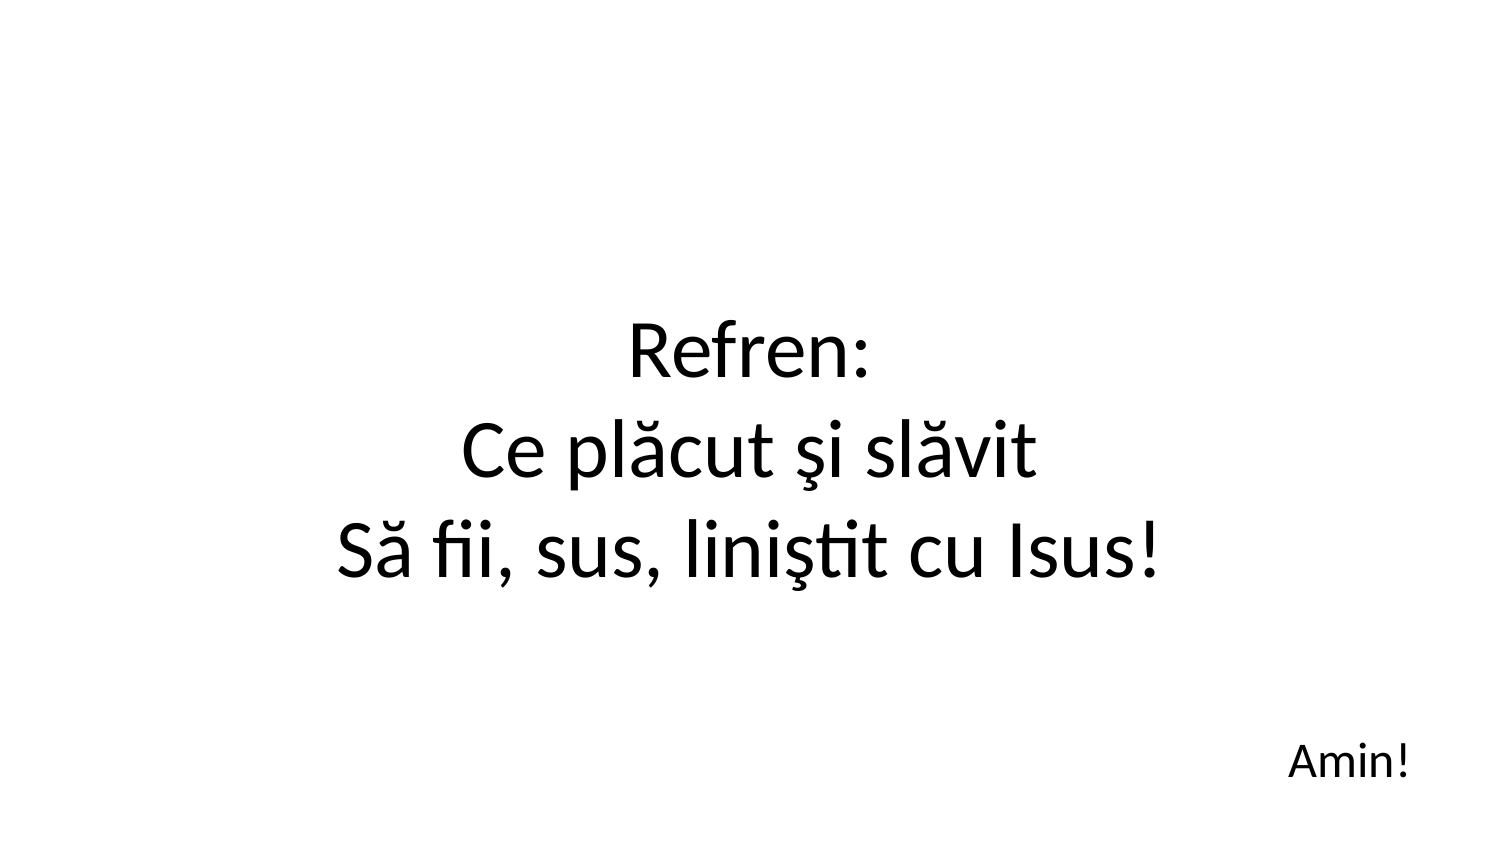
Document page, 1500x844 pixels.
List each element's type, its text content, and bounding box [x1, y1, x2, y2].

text_box Refren: Ce plăcut şi slăvit Să fii, sus, liniştit cu Isus! [321, 242, 1179, 602]
text_box Amin! [1273, 674, 1427, 795]
